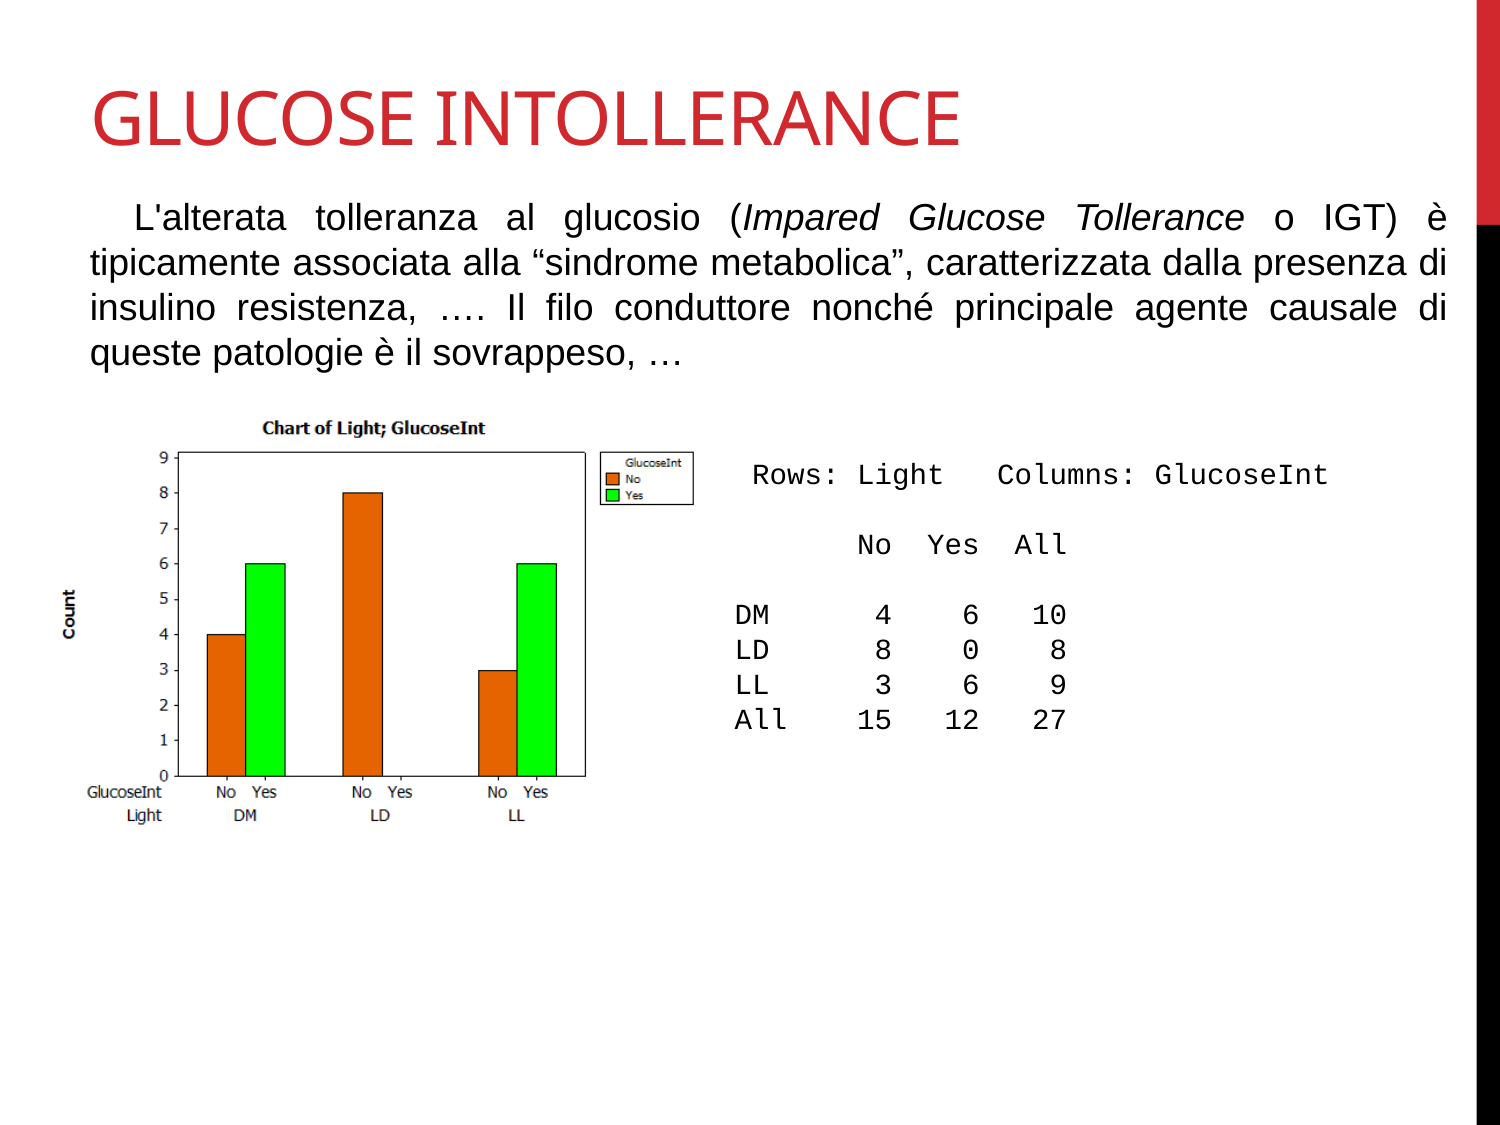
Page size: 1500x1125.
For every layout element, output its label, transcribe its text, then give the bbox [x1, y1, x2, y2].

title Glucose Intollerance [75, 25, 1257, 169]
text_box Rows: Light Columns: GlucoseInt No Yes All DM 4 6 10 LD 8 0 8 LL 3 6 9 All 15 12 27 [719, 448, 1377, 743]
text_box L'alterata tolleranza al glucosio (Impared Glucose Tollerance o IGT) è tipicamente associata alla “sindrome metabolica”, caratterizzata dalla presenza di insulino resistenza, …. Il filo conduttore nonché principale agente causale di queste patologie è il sovrappeso, … [75, 185, 1463, 380]
picture [40, 396, 710, 842]
